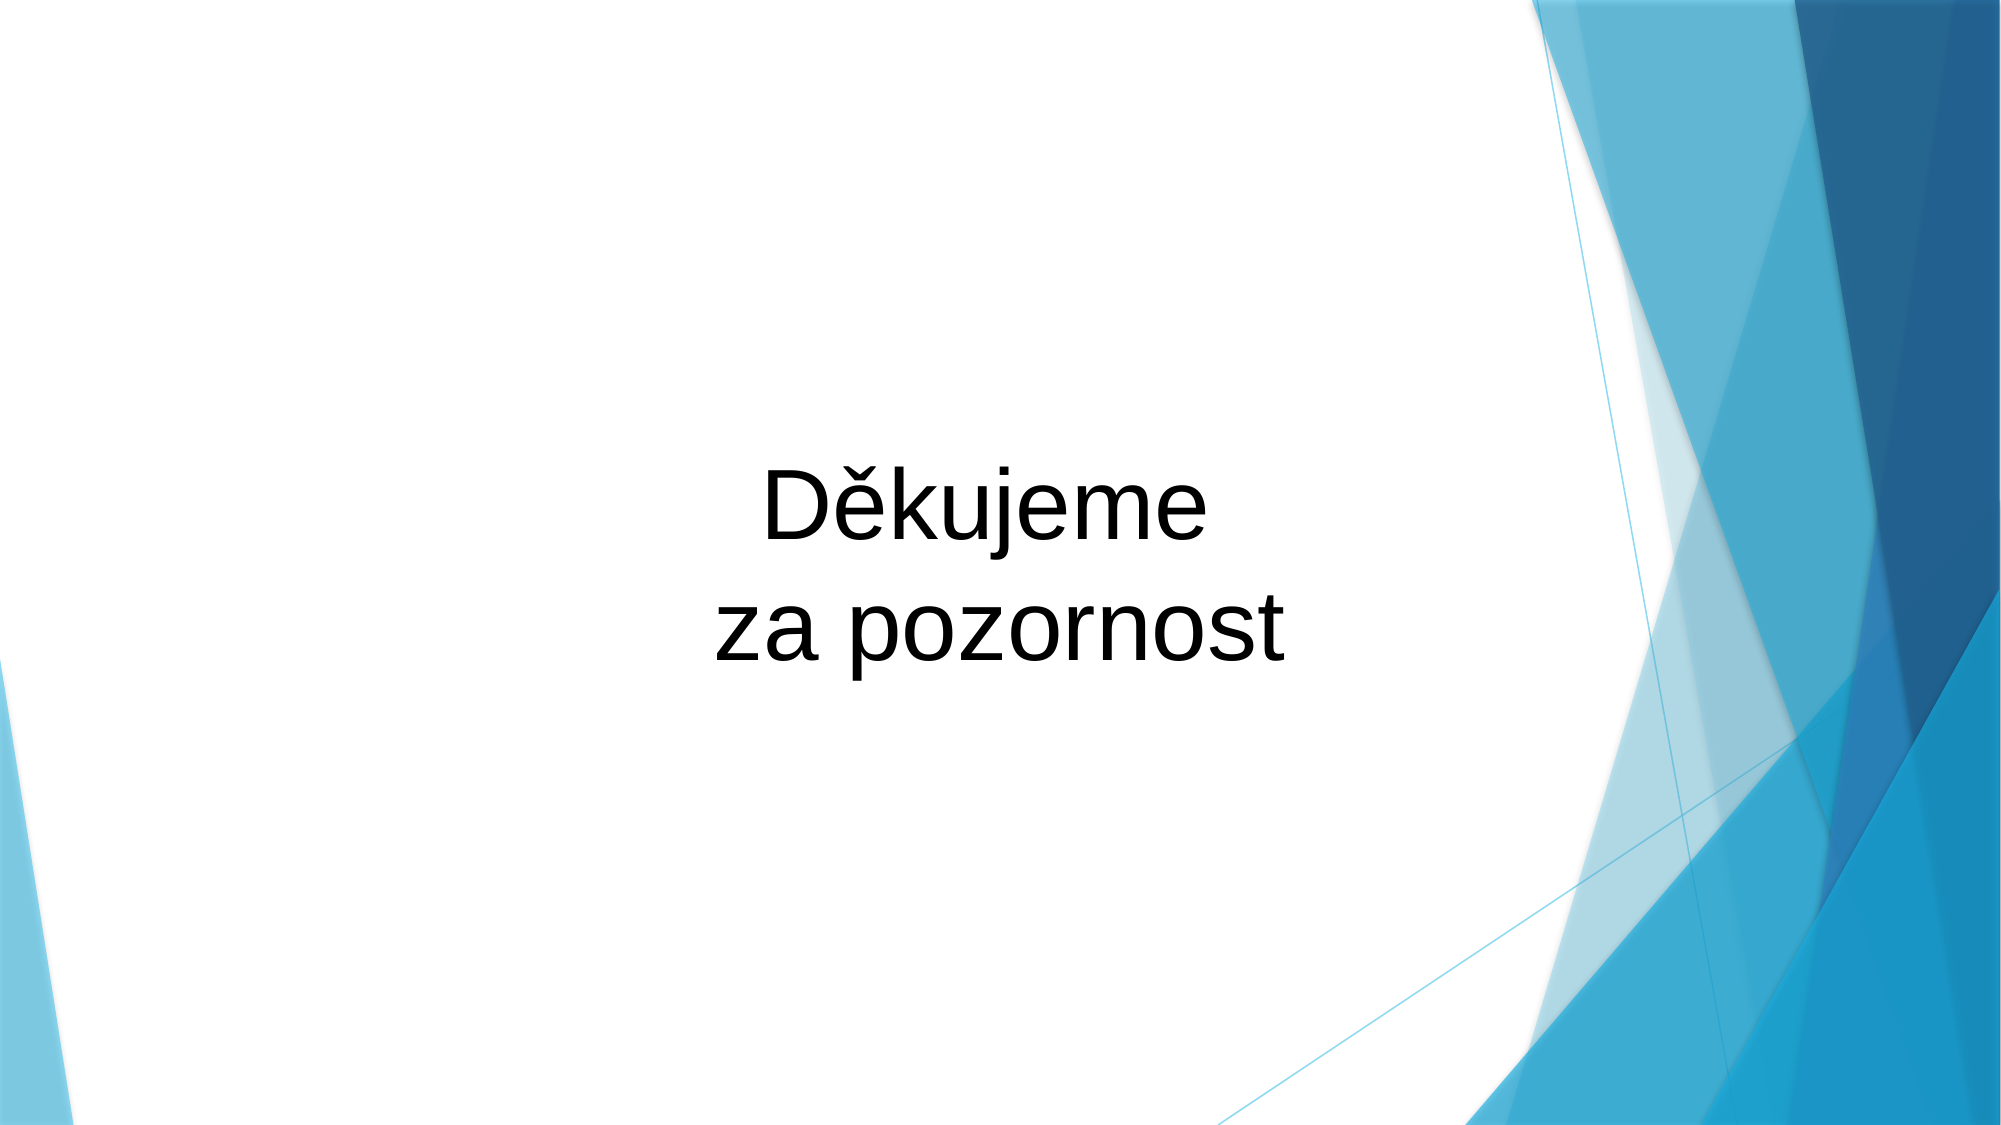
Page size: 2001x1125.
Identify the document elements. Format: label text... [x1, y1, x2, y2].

text_box Děkujeme za pozornost [478, 432, 1520, 703]
